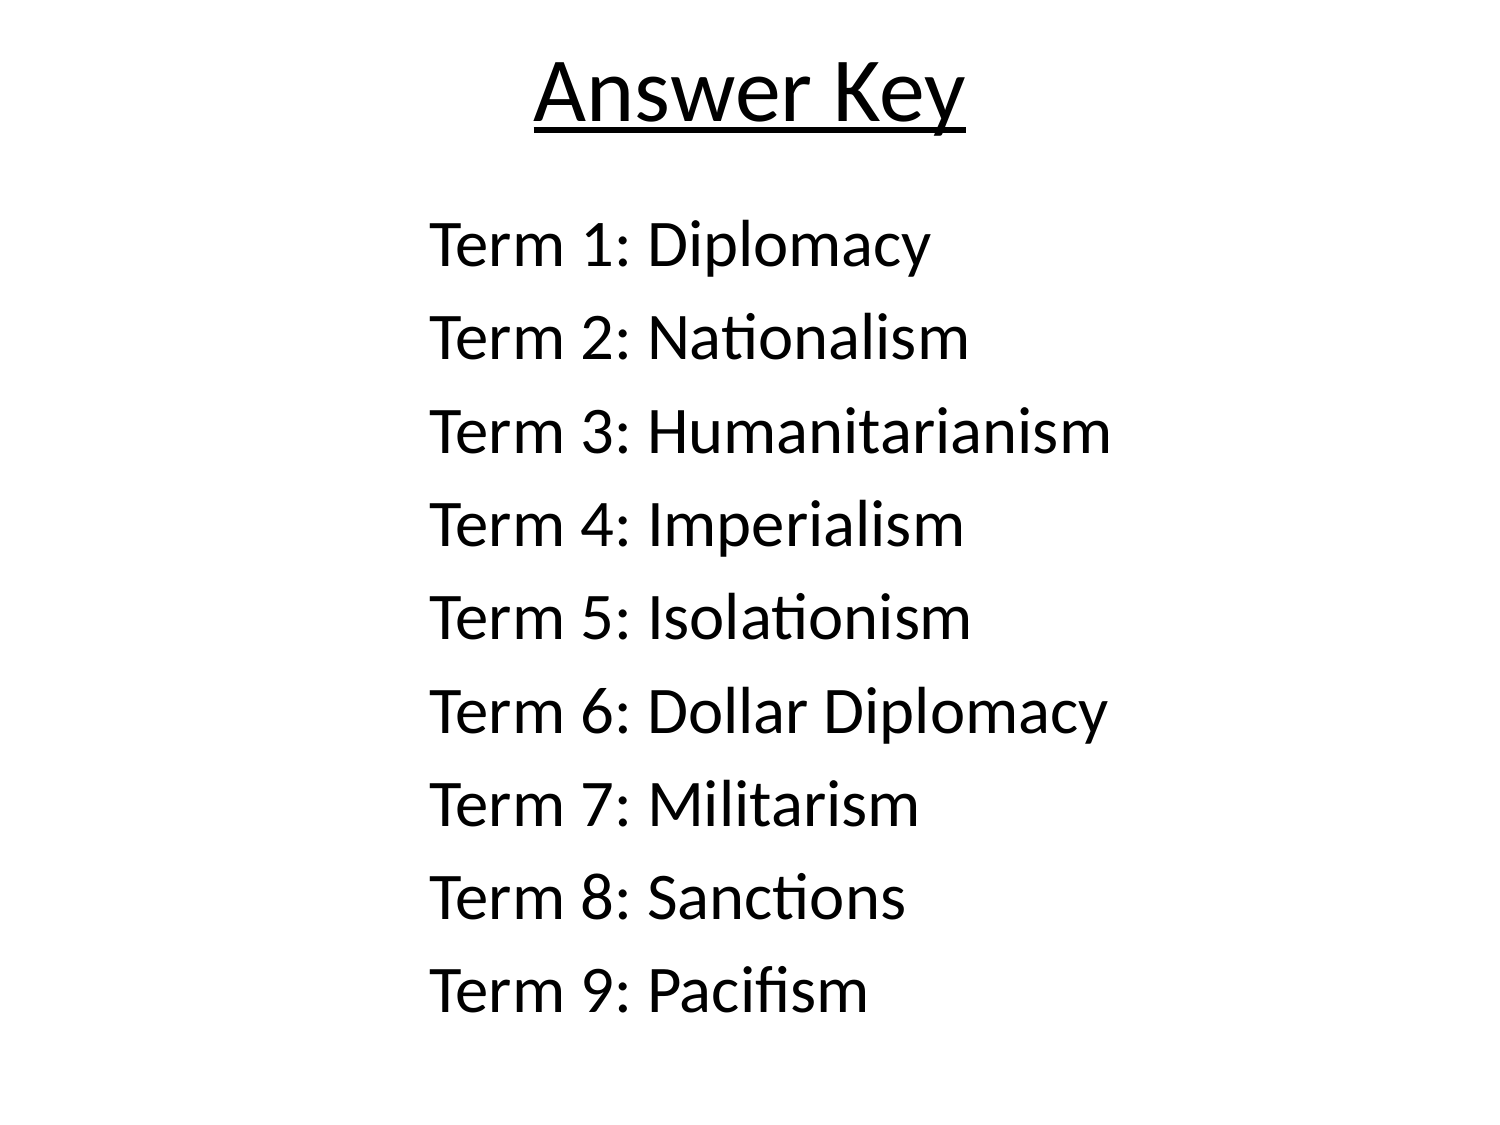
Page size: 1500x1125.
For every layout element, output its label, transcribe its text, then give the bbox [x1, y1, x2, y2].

title Answer Key [75, 16, 1425, 154]
list Term 1: Diplomacy Term 2: Nationalism Term 3: Humanitarianism Term 4: Imperialism Term 5: Isolationism Term 6: Dollar Diplomacy Term 7: Militarism Term 8: Sanctions Term 9: Pacifism [414, 192, 1425, 1104]
